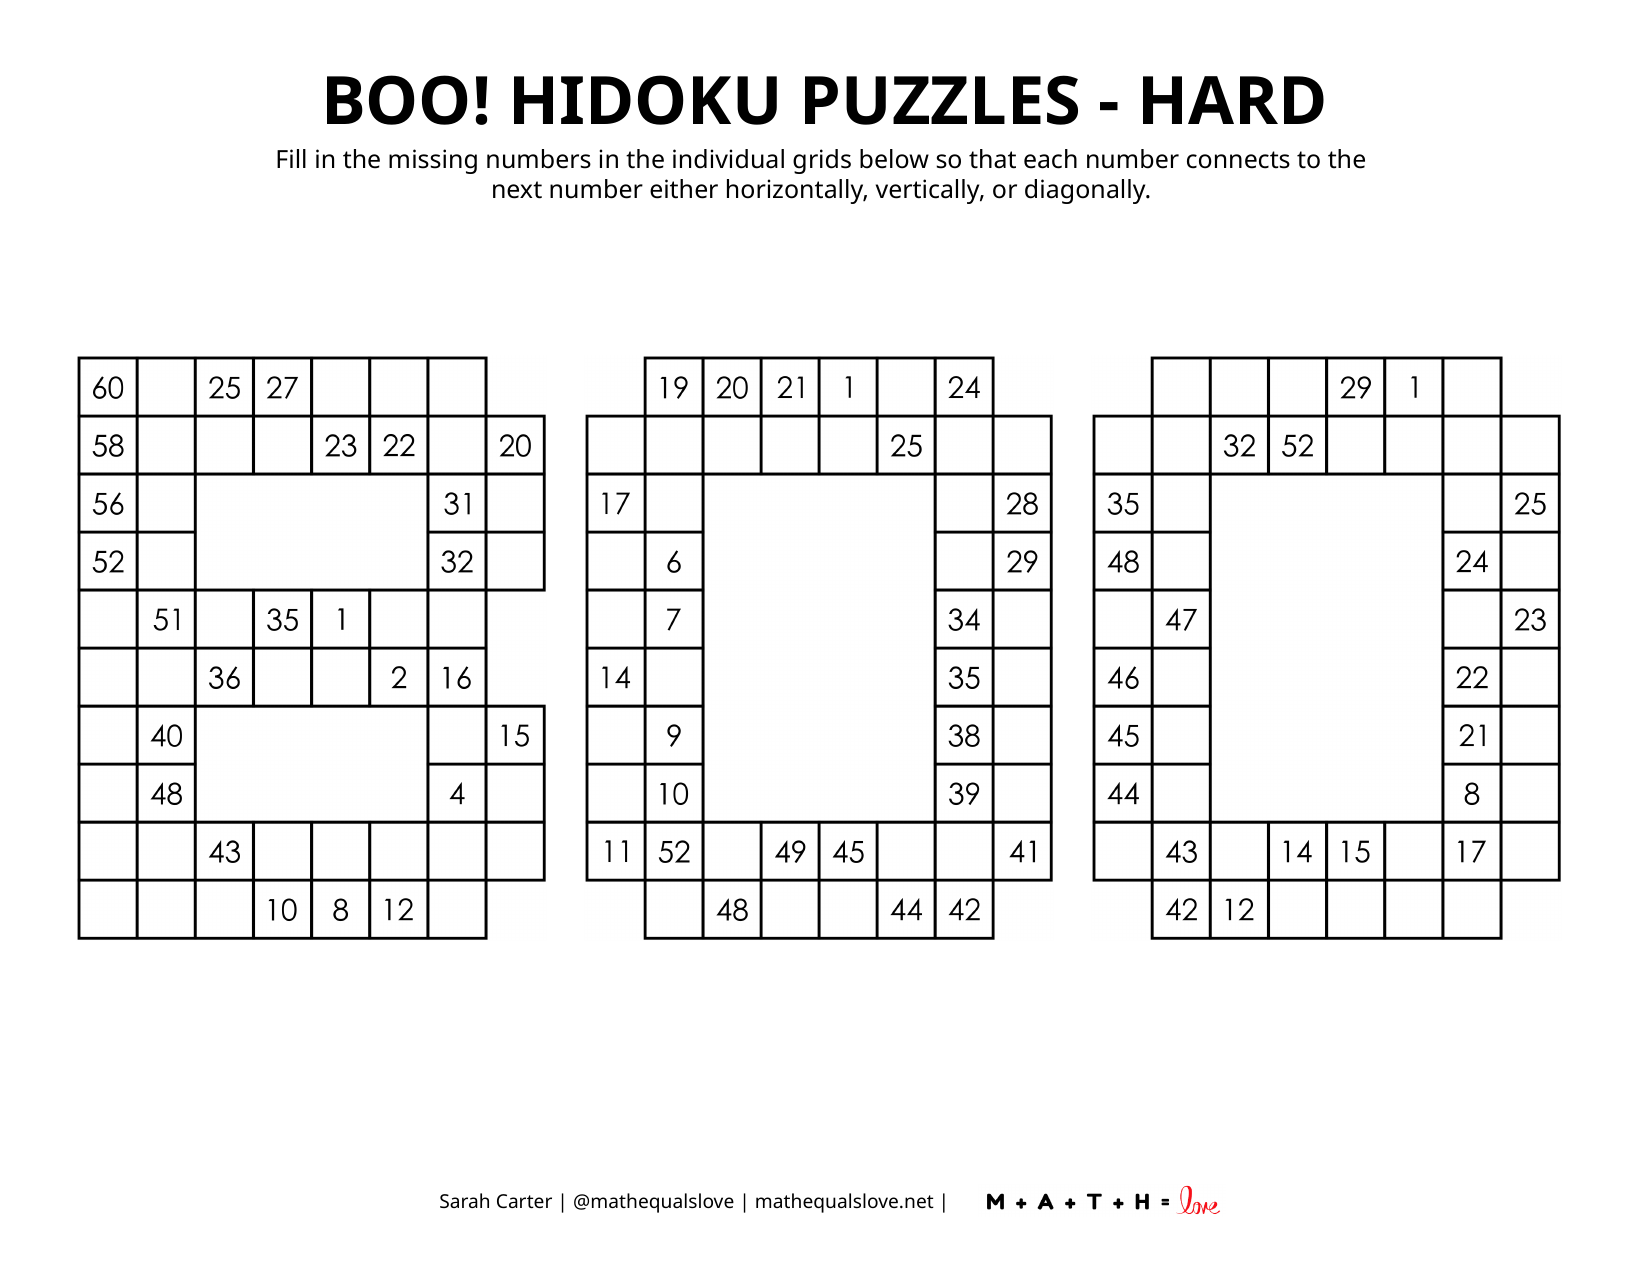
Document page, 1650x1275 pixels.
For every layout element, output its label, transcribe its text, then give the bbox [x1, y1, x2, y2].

picture [76, 355, 547, 942]
picture [978, 1183, 1226, 1218]
text_box Fill in the missing numbers in the individual grids below so that each number connects to the next number either horizontally, vertically, or diagonally. [0, 135, 1650, 211]
picture [583, 355, 1055, 942]
text_box BOO! HIDOKU PUZZLES - HARD [76, 50, 1574, 135]
picture [1091, 355, 1562, 942]
text_box Sarah Carter | @mathequalslove | mathequalslove.net | [424, 1182, 1259, 1220]
